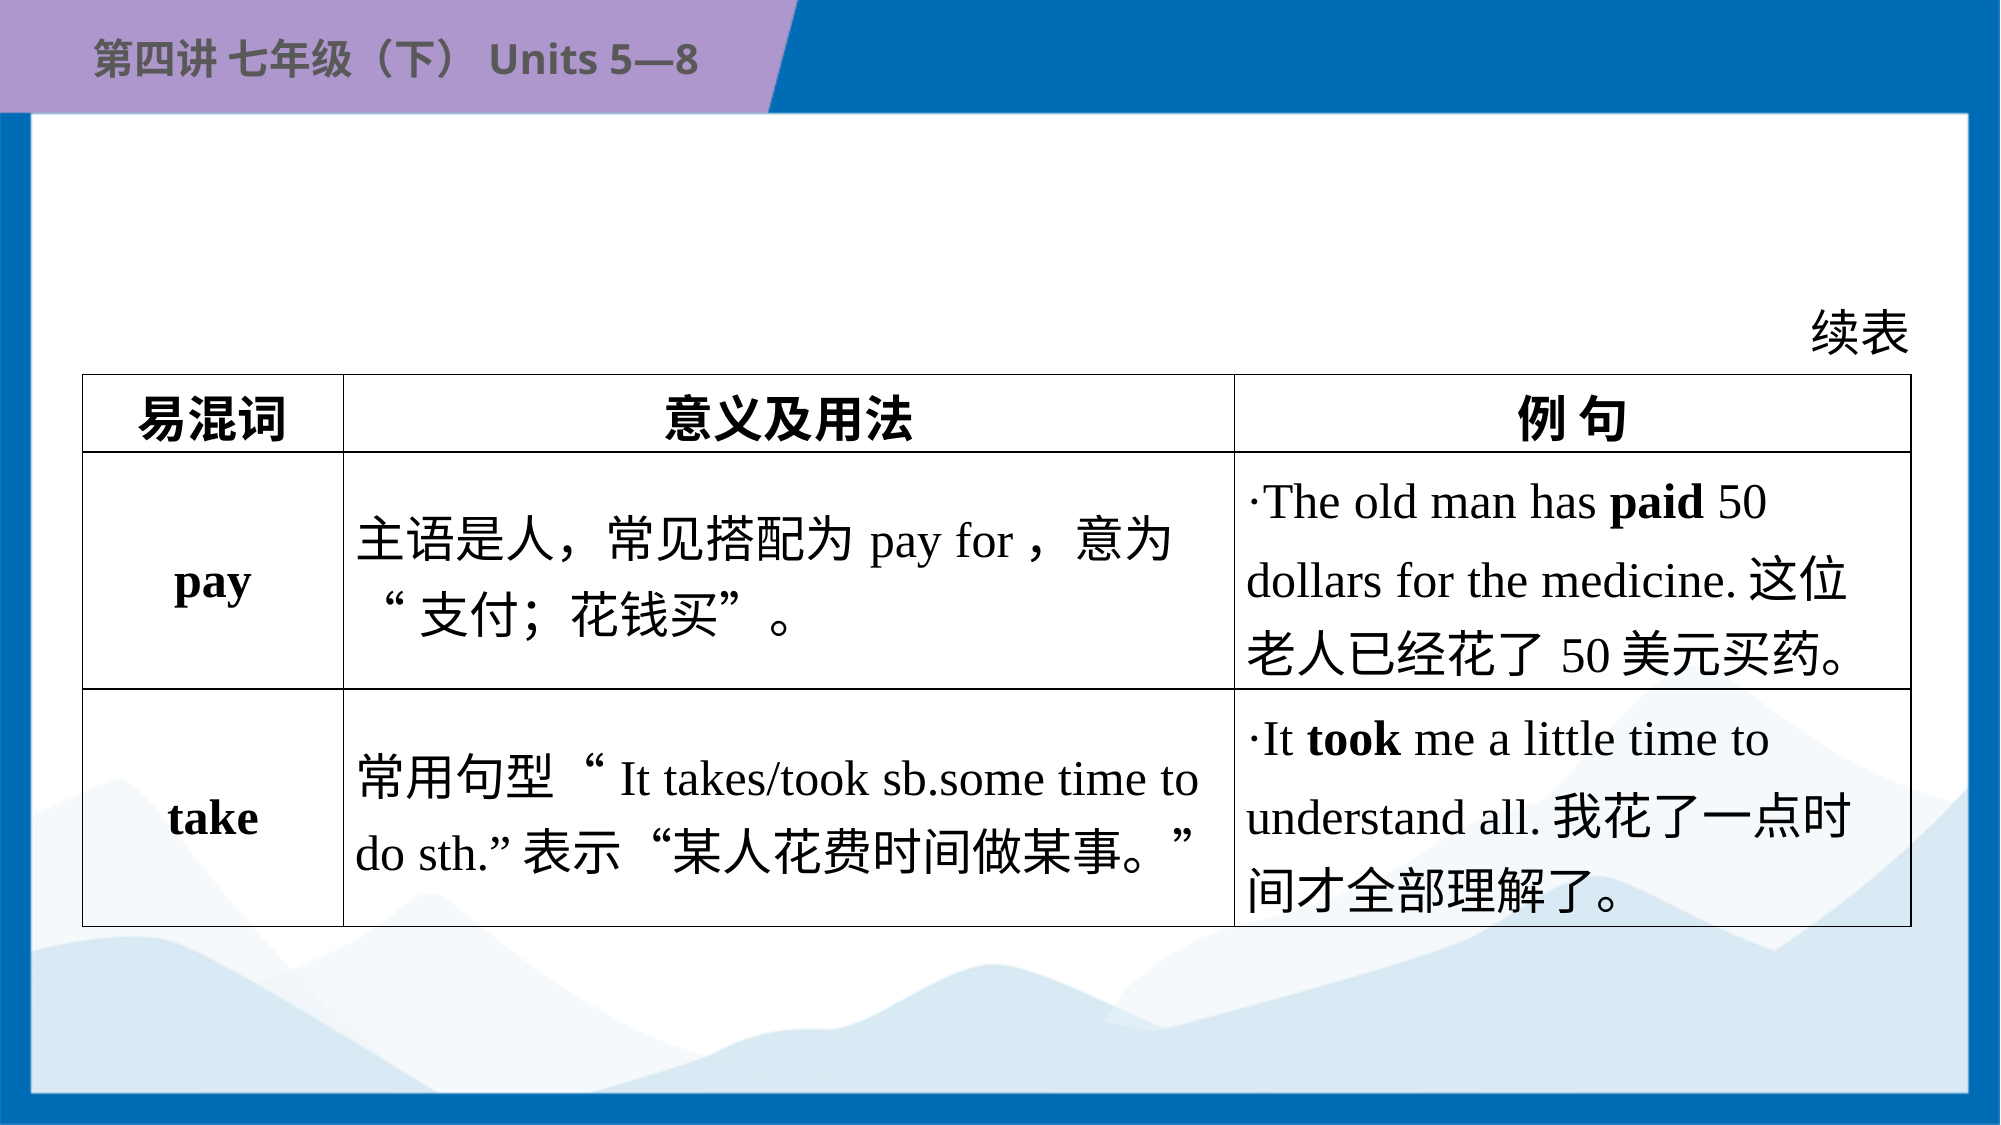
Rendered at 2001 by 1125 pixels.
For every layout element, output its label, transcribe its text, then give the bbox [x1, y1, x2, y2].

table_cell 主语是人，常见搭配为pay for，意为 “支付；花钱买”。 [344, 453, 1234, 688]
table_cell 常用句型“It takes/took sb.some time to do sth.”表示“某人花费时间做某事。” [344, 690, 1234, 926]
table_cell take [83, 690, 343, 926]
picture [0, 0, 2000, 1125]
table_header 例 句 [1235, 375, 1910, 451]
text_box 续表 [1810, 273, 1911, 361]
table_cell ·It took me a little time to understand all.我花了一点时 间才全部理解了。 [1235, 690, 1910, 926]
table_cell ·The old man has paid 50 dollars for the medicine.这位 老人已经花了50美元买药。 [1235, 453, 1910, 688]
table_header 易混词 [83, 375, 343, 451]
table_cell pay [83, 453, 343, 688]
table_header 意义及用法 [344, 375, 1234, 451]
